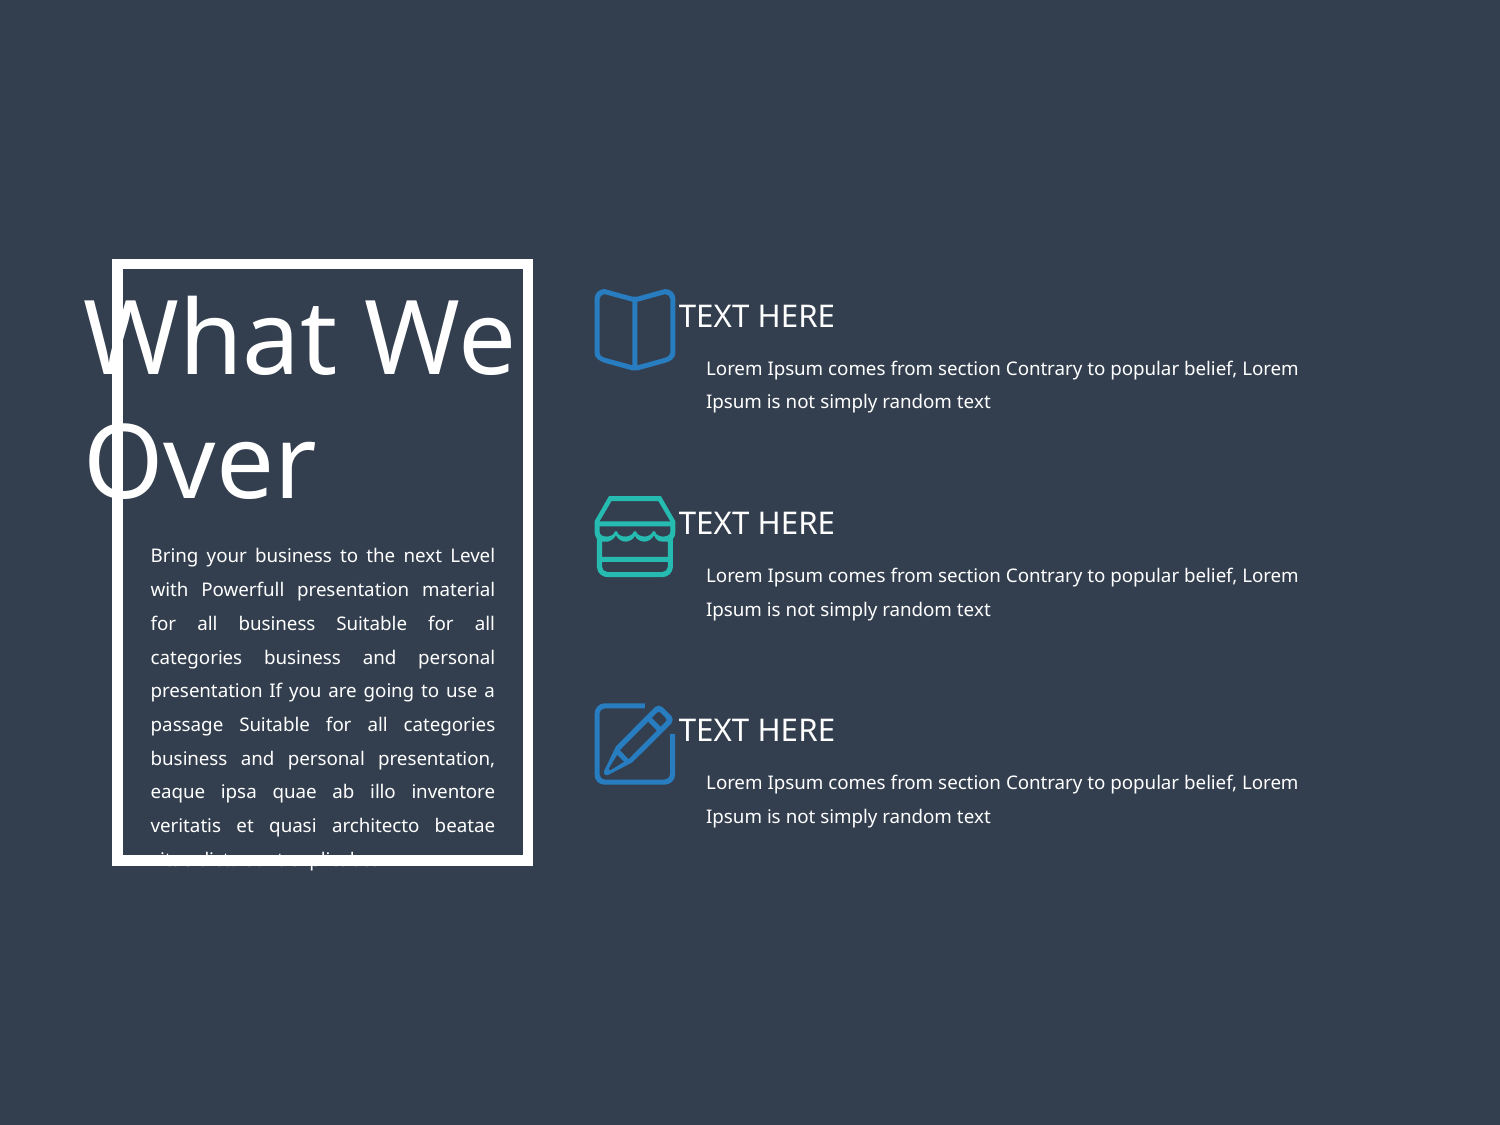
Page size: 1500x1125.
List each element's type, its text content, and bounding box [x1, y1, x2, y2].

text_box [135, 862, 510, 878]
text_box Lorem Ipsum comes from section Contrary to popular belief, Lorem Ipsum is not simply random text [691, 337, 1340, 420]
text_box [116, 263, 529, 862]
text_box What We Over [68, 264, 116, 527]
text_box TEXT HERE [664, 288, 851, 341]
text_box Lorem Ipsum comes from section Contrary to popular belief, Lorem Ipsum is not simply random text [691, 545, 1340, 628]
text_box [594, 703, 676, 785]
text_box TEXT HERE [664, 703, 851, 756]
text_box [594, 496, 673, 578]
text_box [594, 289, 676, 371]
text_box TEXT HERE [664, 495, 851, 549]
text_box Lorem Ipsum comes from section Contrary to popular belief, Lorem Ipsum is not simply random text [691, 752, 1340, 835]
